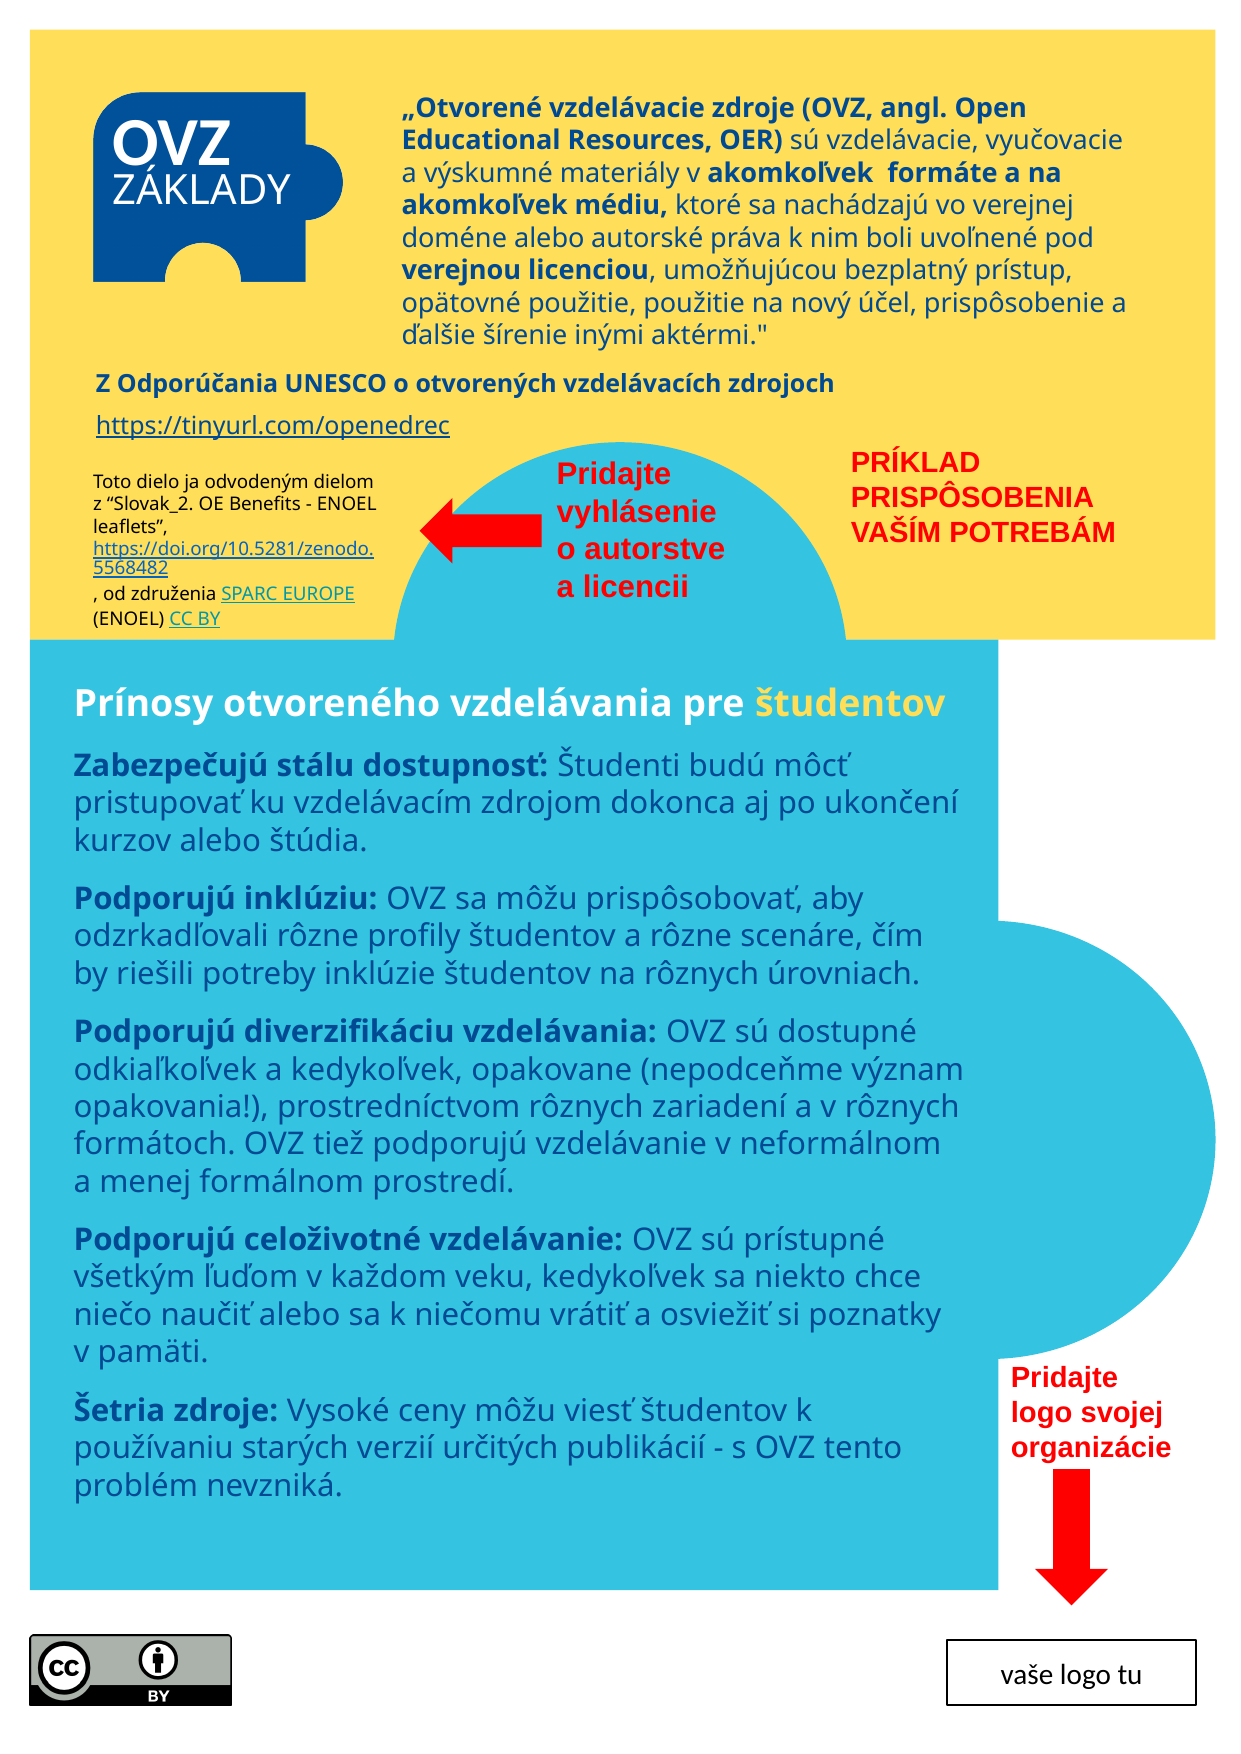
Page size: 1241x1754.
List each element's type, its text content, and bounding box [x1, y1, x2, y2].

text_box [29, 29, 1216, 639]
text_box [29, 639, 999, 1591]
text_box [393, 490, 848, 664]
text_box Z Odporúčania UNESCO o otvorených vzdelávacích zdrojoch https://tinyurl.com/openedrec [80, 365, 1241, 453]
text_box [762, 453, 1216, 640]
text_box [1035, 1479, 1109, 1606]
text_box vaše logo tu [947, 1639, 1197, 1705]
text_box PRÍKLAD PRISPÔSOBENIA VAŠÍM POTREBÁM [835, 428, 1213, 563]
picture [29, 1634, 233, 1706]
text_box [982, 920, 1216, 1360]
picture [93, 92, 343, 282]
text_box Toto dielo ja odvodeným dielom z “Slovak_2. OE Benefits - ENOEL leaflets”, https://doi.org/10.5281/zenodo.5568482, od združenia SPARC EUROPE (ENOEL) CC BY [80, 457, 393, 626]
text_box [453, 455, 541, 514]
text_box Pridajte logo svojej organizácie [995, 1343, 1198, 1479]
text_box Pridajte vyhlásenie o autorstve a licencii [541, 438, 762, 619]
text_box „Otvorené vzdelávacie zdroje (OVZ, angl. Open Educational Resources, OER) sú vzdelávacie, vyučovacie a výskumné materiály v akomkoľvek formáte a na akomkoľvek médiu, ktoré sa nachádzajú vo verejnej doméne alebo autorské práva k nim boli uvoľnené pod verejnou licenciou, umožňujúcou bezplatný prístup, opätovné použitie, použitie na nový účel, prispôsobenie a ďalšie šírenie inými aktérmi." [386, 75, 1147, 366]
text_box [419, 497, 541, 564]
text_box Prínosy otvoreného vzdelávania pre študentov Zabezpečujú stálu dostupnosť: Študenti budú môcť pristupovať ku vzdelávacím zdrojom dokonca aj po ukončení kurzov alebo štúdia. Podporujú inklúziu: OVZ sa môžu prispôsobovať, aby odzrkadľovali rôzne profily študentov a rôzne scenáre, čím by riešili potreby inklúzie študentov na rôznych úrovniach. Podporujú diverzifikáciu vzdelávania: OVZ sú dostupné odkiaľkoľvek a kedykoľvek, opakovane (nepodceňme význam opakovania!), prostredníctvom rôznych zariadení a v rôznych formátoch. OVZ tiež podporujú vzdelávanie v neformálnom a menej formálnom prostredí. Podporujú celoživotné vzdelávanie: OVZ sú prístupné všetkým ľuďom v každom veku, kedykoľvek sa niekto chce niečo naučiť alebo sa k niečomu vrátiť a osviežiť si poznatky v pamäti. Šetria zdroje: Vysoké ceny môžu viesť študentov k používaniu starých verzií určitých publikácií - s OVZ tento problém nevzniká. [58, 664, 982, 1573]
